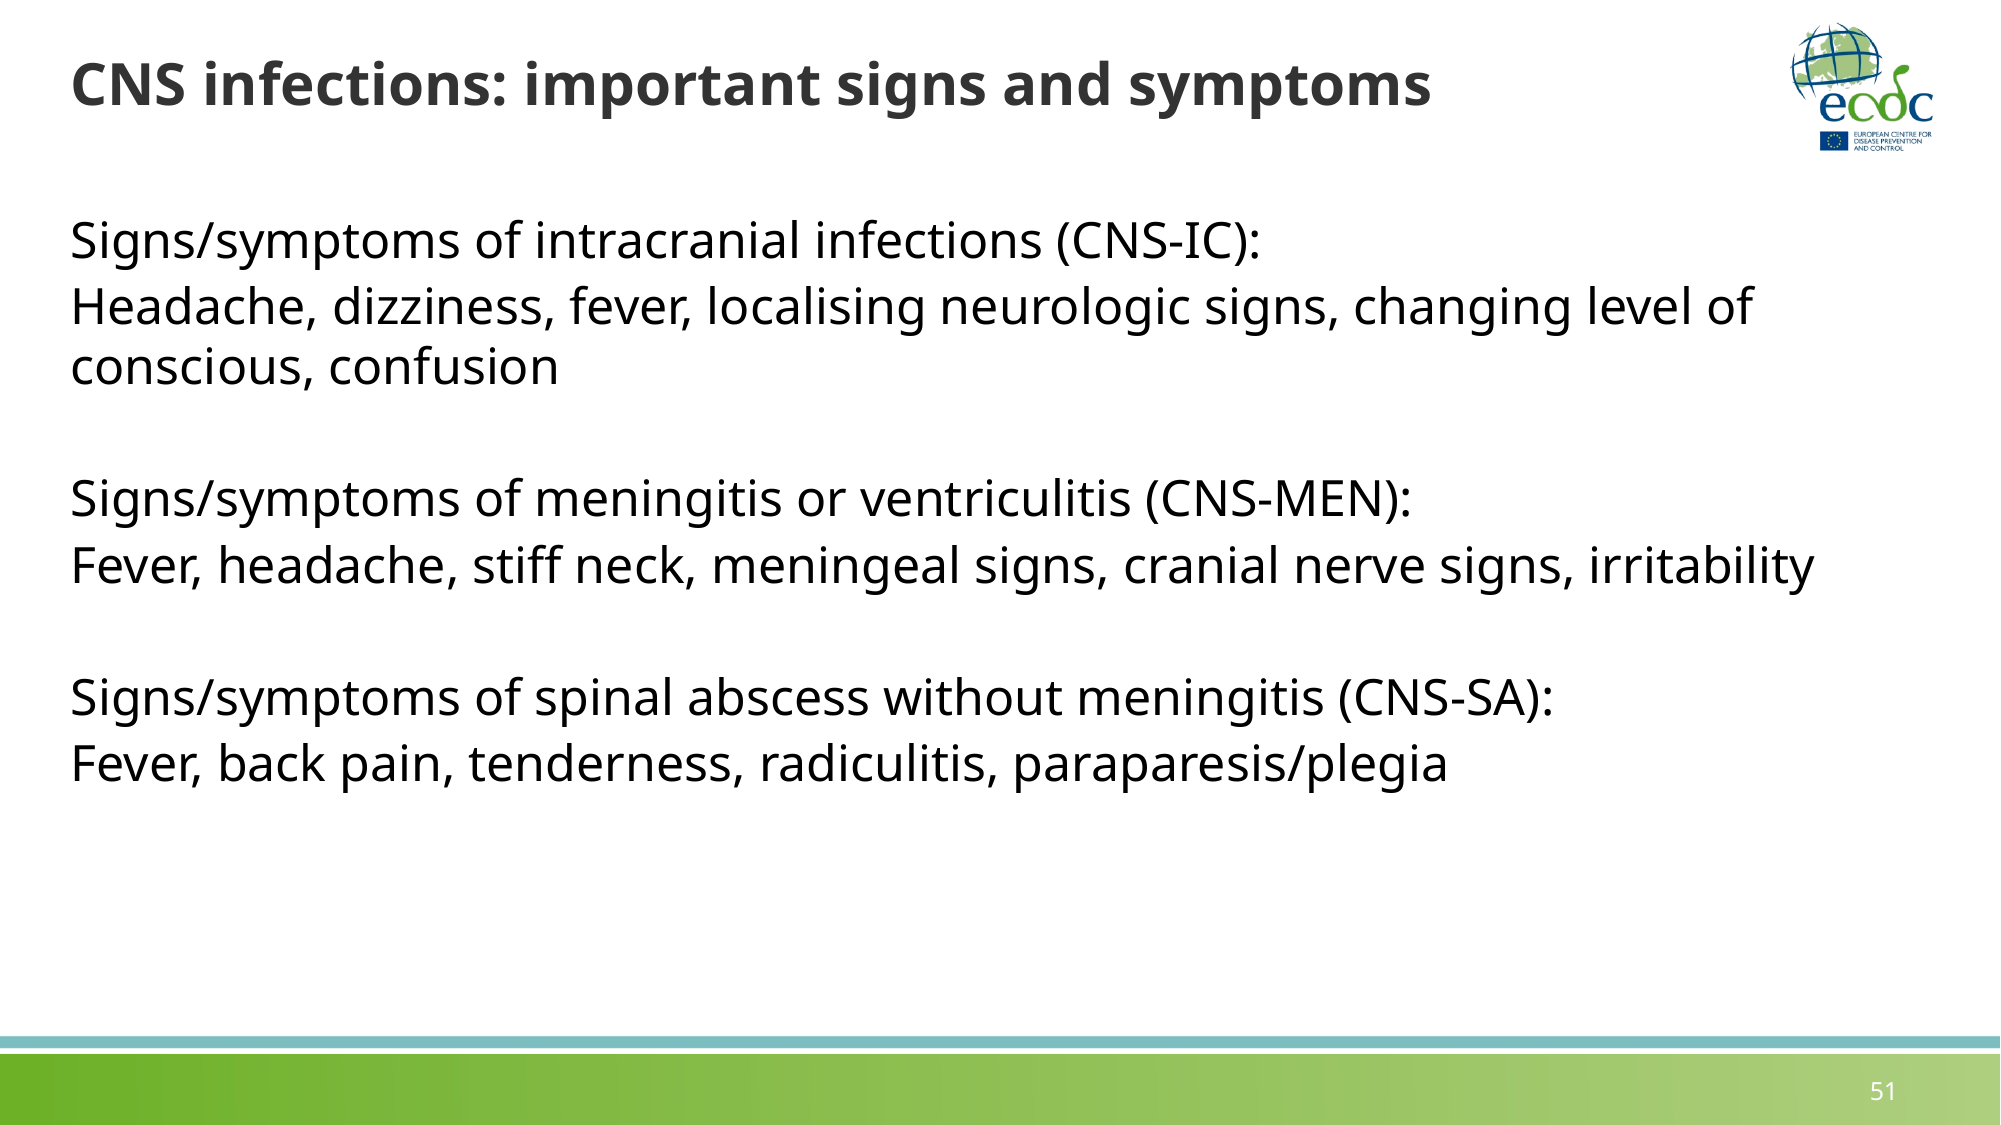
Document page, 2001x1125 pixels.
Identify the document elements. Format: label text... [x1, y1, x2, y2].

list Signs/symptoms of intracranial infections (CNS-IC): Headache, dizziness, fever, localising neurologic signs, changing level of conscious, confusion Signs/symptoms of meningitis or ventriculitis (CNS-MEN): Fever, headache, stiff neck, meningeal signs, cranial nerve signs, irritability Signs/symptoms of spinal abscess without meningitis (CNS-SA): Fever, back pain, tenderness, radiculitis, paraparesis/plegia [70, 207, 1936, 1025]
picture [0, 0, 2000, 1125]
title CNS infections: important signs and symptoms [70, 54, 1764, 186]
slide_number 51 [1494, 1062, 1914, 1123]
